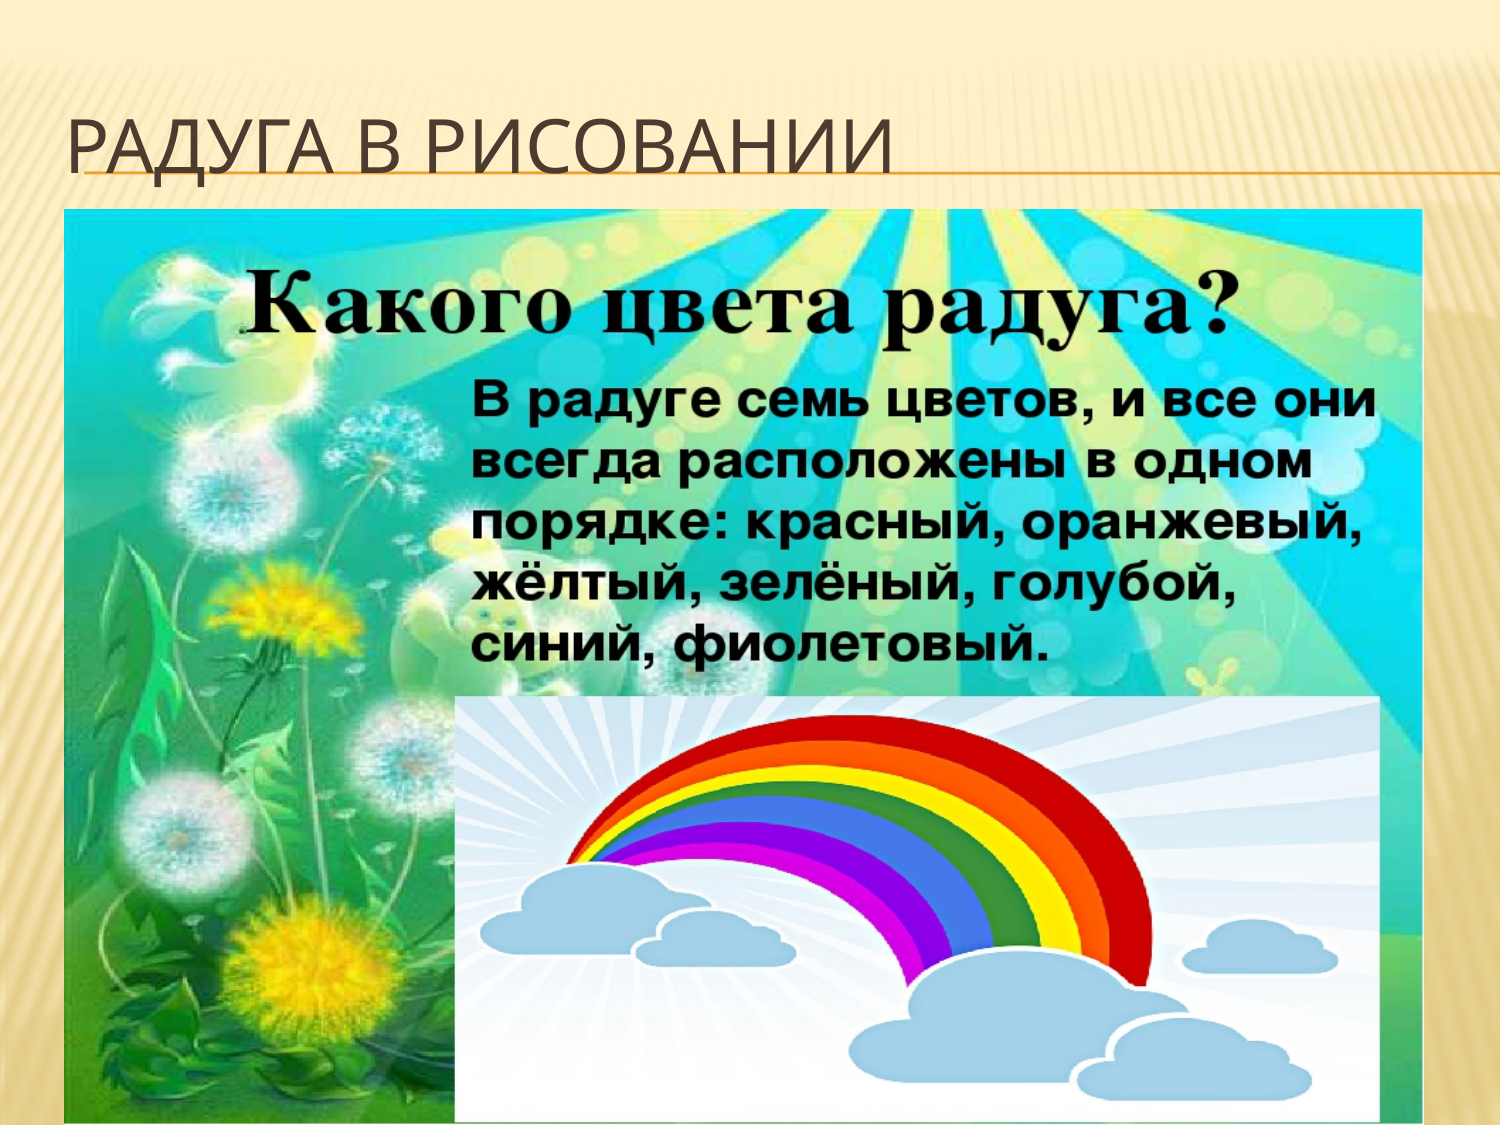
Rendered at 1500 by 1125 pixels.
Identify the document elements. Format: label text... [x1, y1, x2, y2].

picture [64, 208, 1424, 1125]
title Радуга в рисовании [50, 75, 1475, 213]
